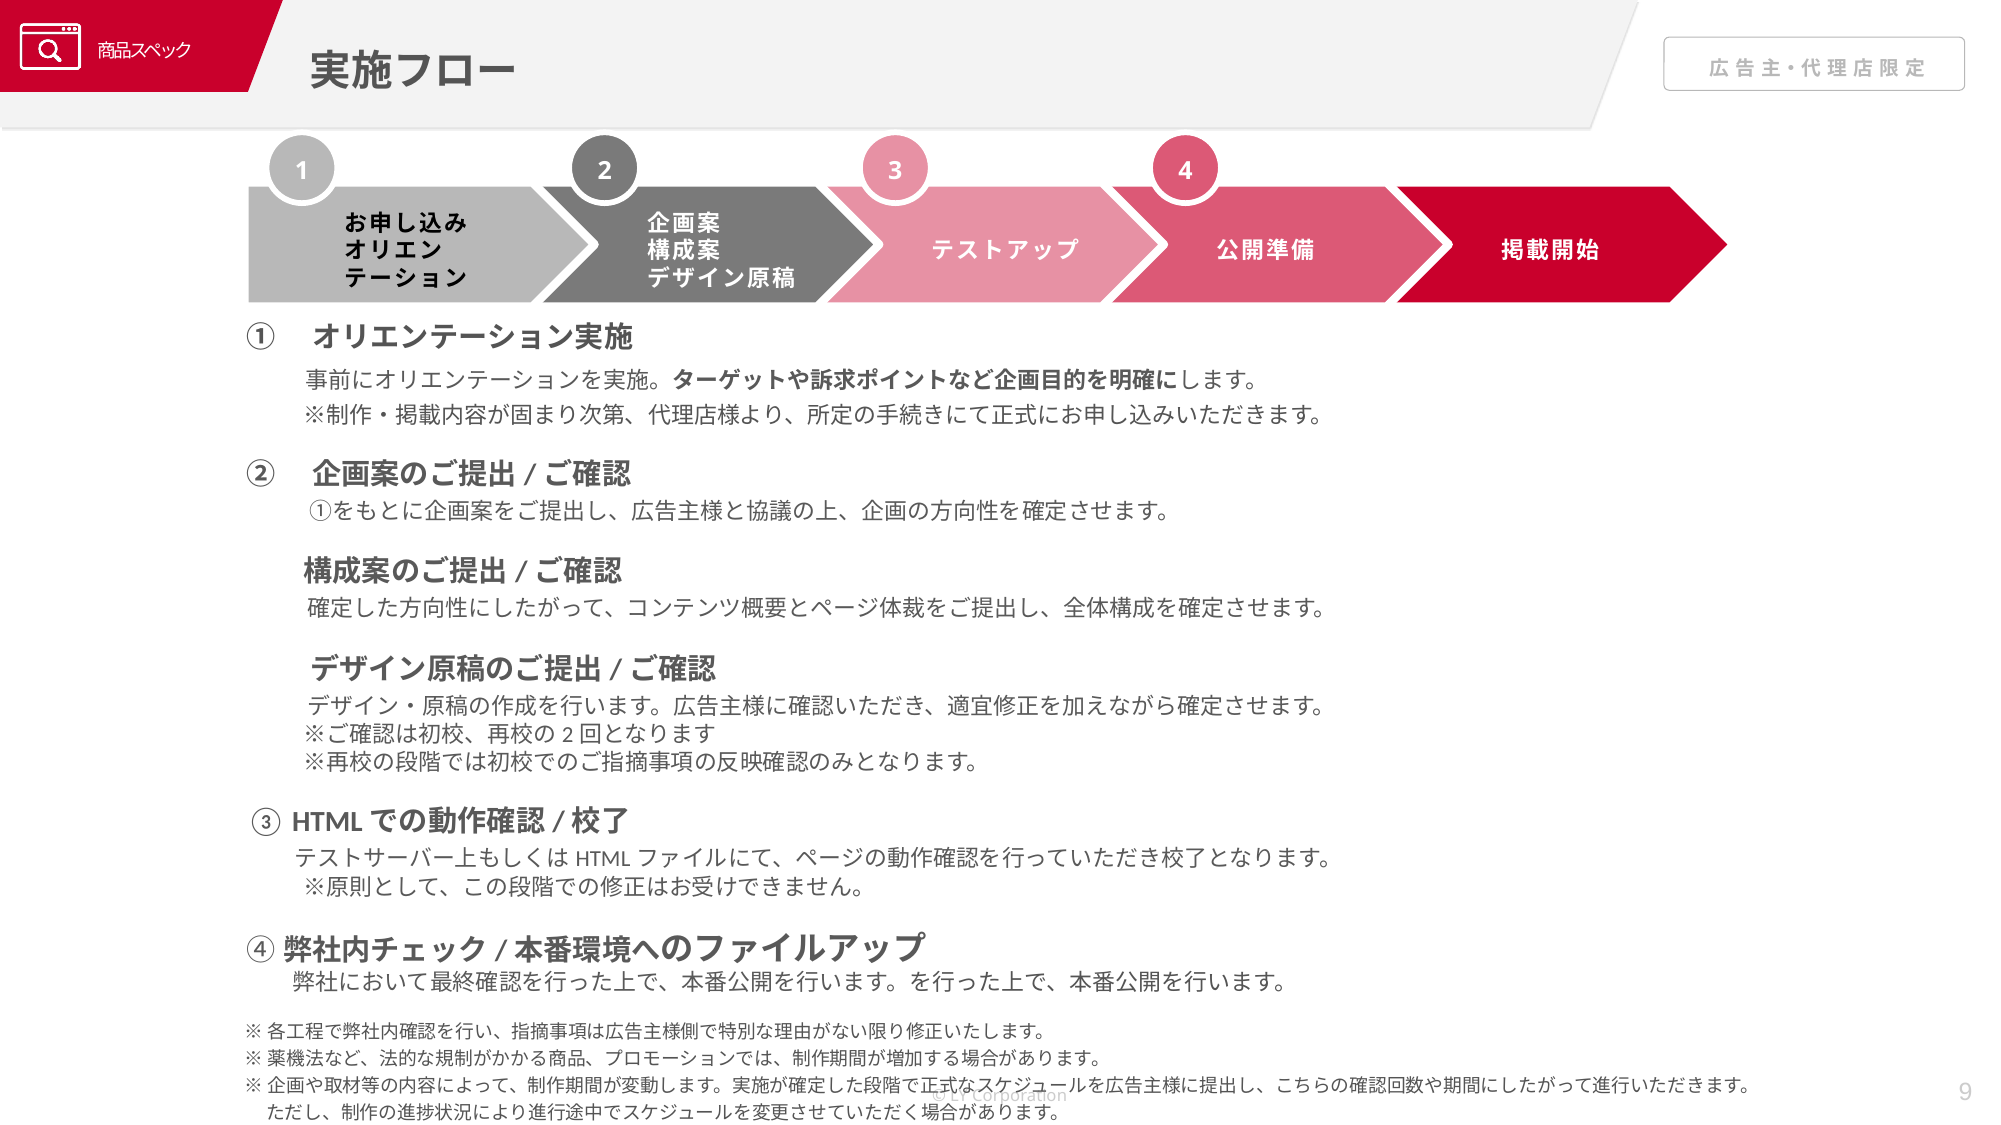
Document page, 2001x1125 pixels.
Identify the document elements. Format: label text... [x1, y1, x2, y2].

text_box テストアップ [818, 182, 1165, 307]
text_box 4 [1150, 132, 1221, 204]
text_box 企画案 構成案 デザイン原稿 [534, 182, 880, 307]
text_box 掲載開始 [1388, 182, 1734, 307]
text_box 公開準備 [1103, 182, 1449, 307]
list 実施フロー [309, 41, 1645, 97]
text_box 3 [859, 132, 931, 204]
text_box お申し込み オリエン テーション [244, 182, 595, 307]
list 商品スペック [97, 13, 240, 81]
text_box 2 [569, 132, 640, 204]
text_box 1 [266, 132, 338, 204]
picture [16, 12, 84, 80]
text_box ① オリエンテーション実施 事前にオリエンテーションを実施。ターゲットや訴求ポイントなど企画目的を明確にします。 ※制作・掲載内容が固まり次第、代理店様より、所定の手続きにて正式にお申し込みいただきます。 ② 企画案のご提出/ご確認 ①をもとに企画案をご提出し、広告主様と協議の上、企画の方向性を確定させます。 構成案のご提出/ご確認 確定した方向性にしたがって、コンテンツ概要とページ体裁をご提出し、全体構成を確定させます。 デザイン原稿のご提出/ご確認 デザイン・原稿の作成を行います。広告主様に確認いただき、適宜修正を加えながら確定させます。 ※ご確認は初校、再校の2回となります ※再校の段階では初校でのご指摘事項の反映確認のみとなります。 ③ HTMLでの動作確認/校了 テストサーバー上もしくはHTMLファイルにて、ページの動作確認を行っていただき校了となります。 ※原則として、この段階での修正はお受けできません。 ④弊社内チェック/本番環境へのファイルアップ 弊社において最終確認を行った上で、本番公開を行います。を行った上で、本番公開を行います。 [232, 303, 1665, 1002]
text_box ※各工程で弊社内確認を行い、指摘事項は広告主様側で特別な理由がない限り修正いたします。 ※薬機法など、法的な規制がかかる商品、プロモーションでは、制作期間が増加する場合があります。 ※企画や取材等の内容によって、制作期間が変動します。実施が確定した段階で正式なスケジュールを広告主様に提出し、こちらの確認回数や期間にしたがって進行いただきます。 ただし、制作の進捗状況により進行途中でスケジュールを変更させていただく場合があります。 [244, 1015, 2000, 1123]
